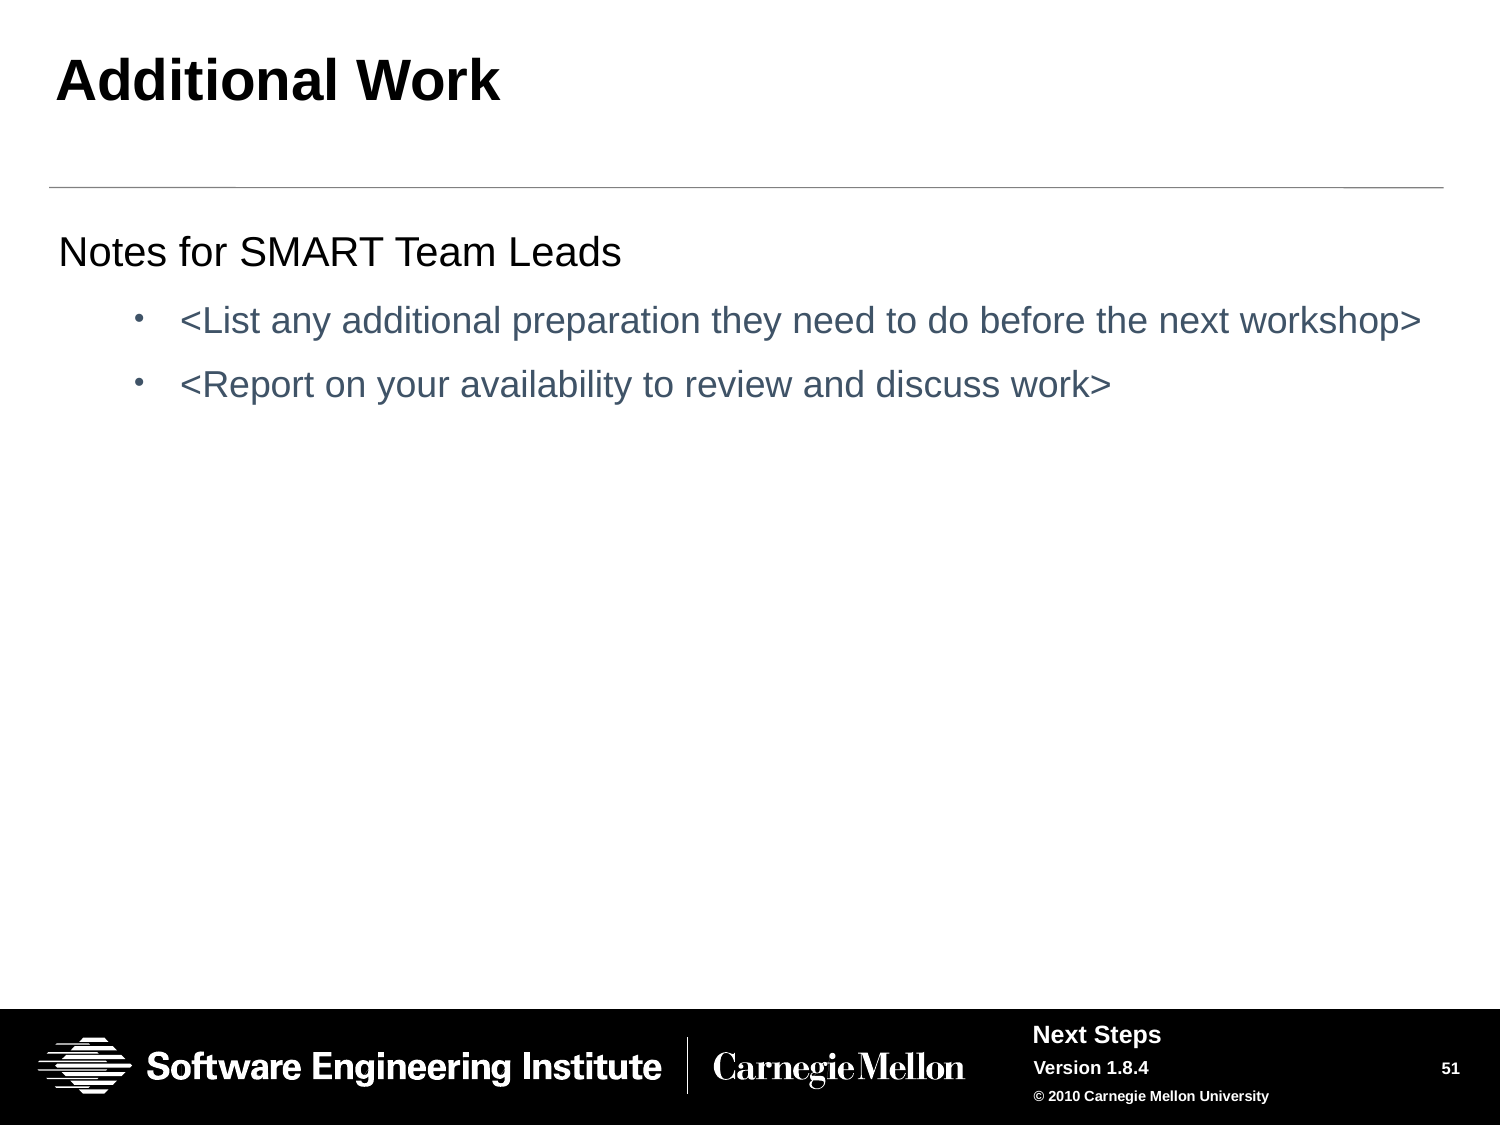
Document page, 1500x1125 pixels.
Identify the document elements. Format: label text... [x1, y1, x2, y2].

text_box Next Steps [1017, 1010, 1178, 1056]
title Additional Work [55, 49, 1451, 114]
list Notes for SMART Team Leads <List any additional preparation they need to do before the next workshop> <Report on your availability to review and discuss work> [58, 224, 1438, 953]
